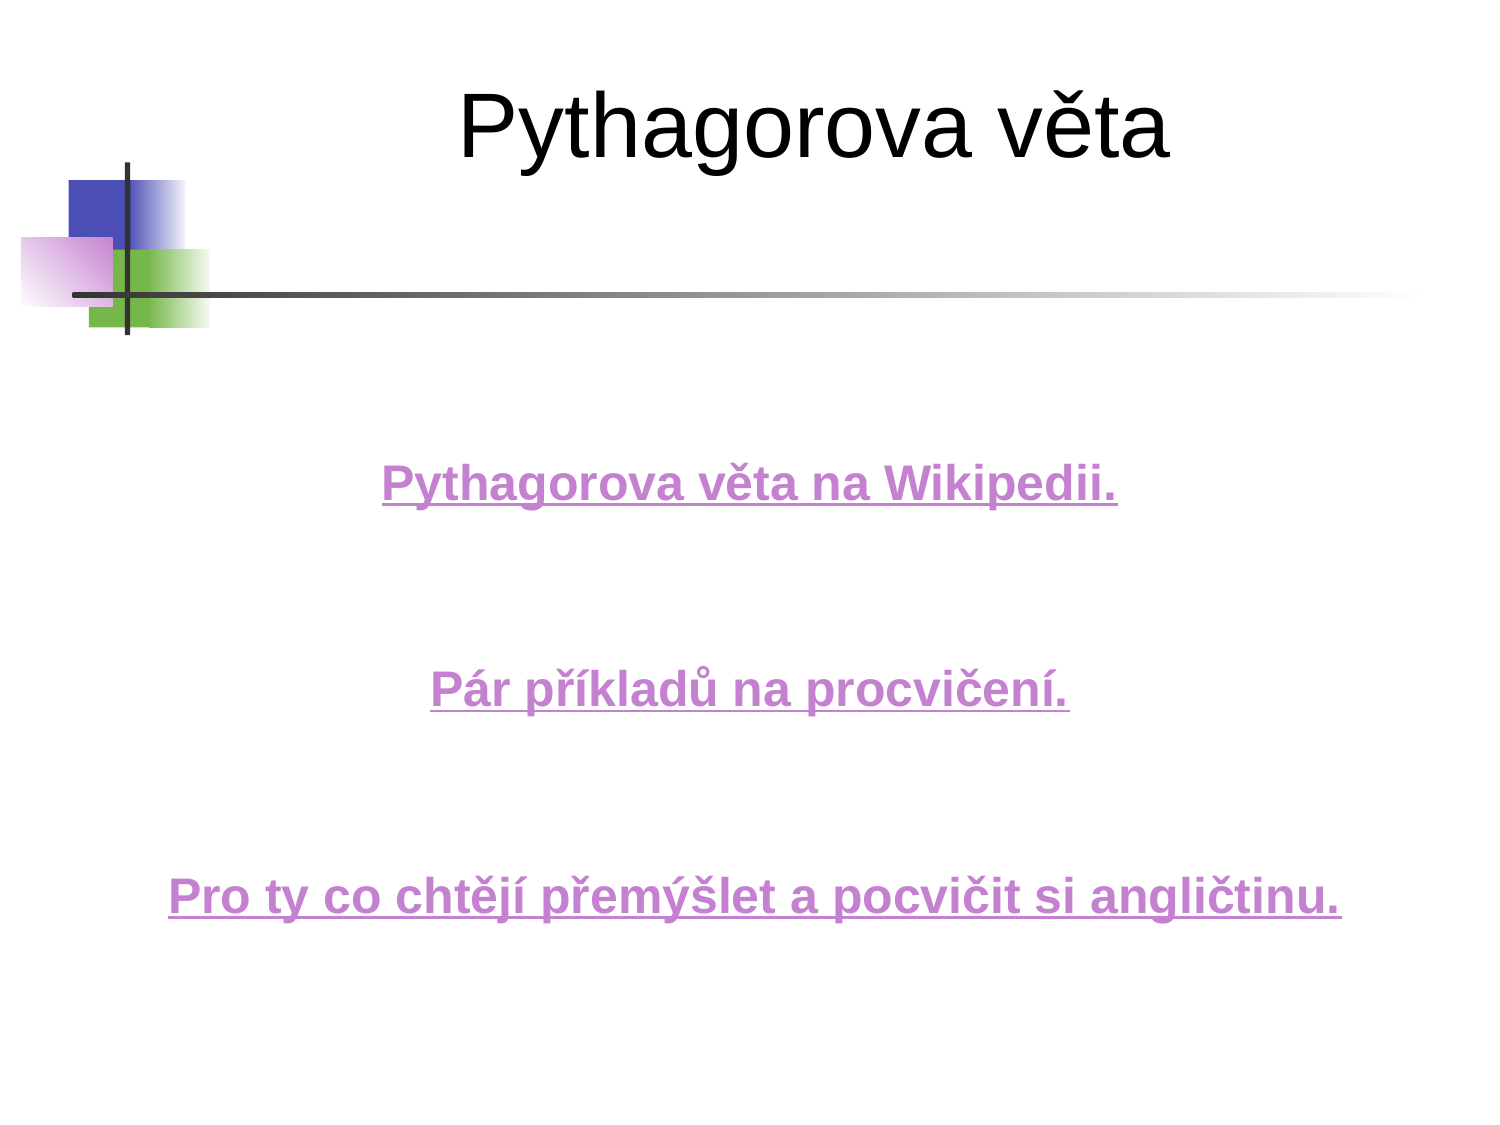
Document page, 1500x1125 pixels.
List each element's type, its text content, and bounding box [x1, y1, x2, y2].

text_box Pár příkladů na procvičení. [0, 649, 1500, 725]
text_box Pythagorova věta na Wikipedii. [0, 442, 1500, 518]
text_box Pro ty co chtějí přemýšlet a pocvičit si angličtinu. [5, 856, 1500, 931]
text_box Pythagorova věta [206, 58, 1424, 183]
